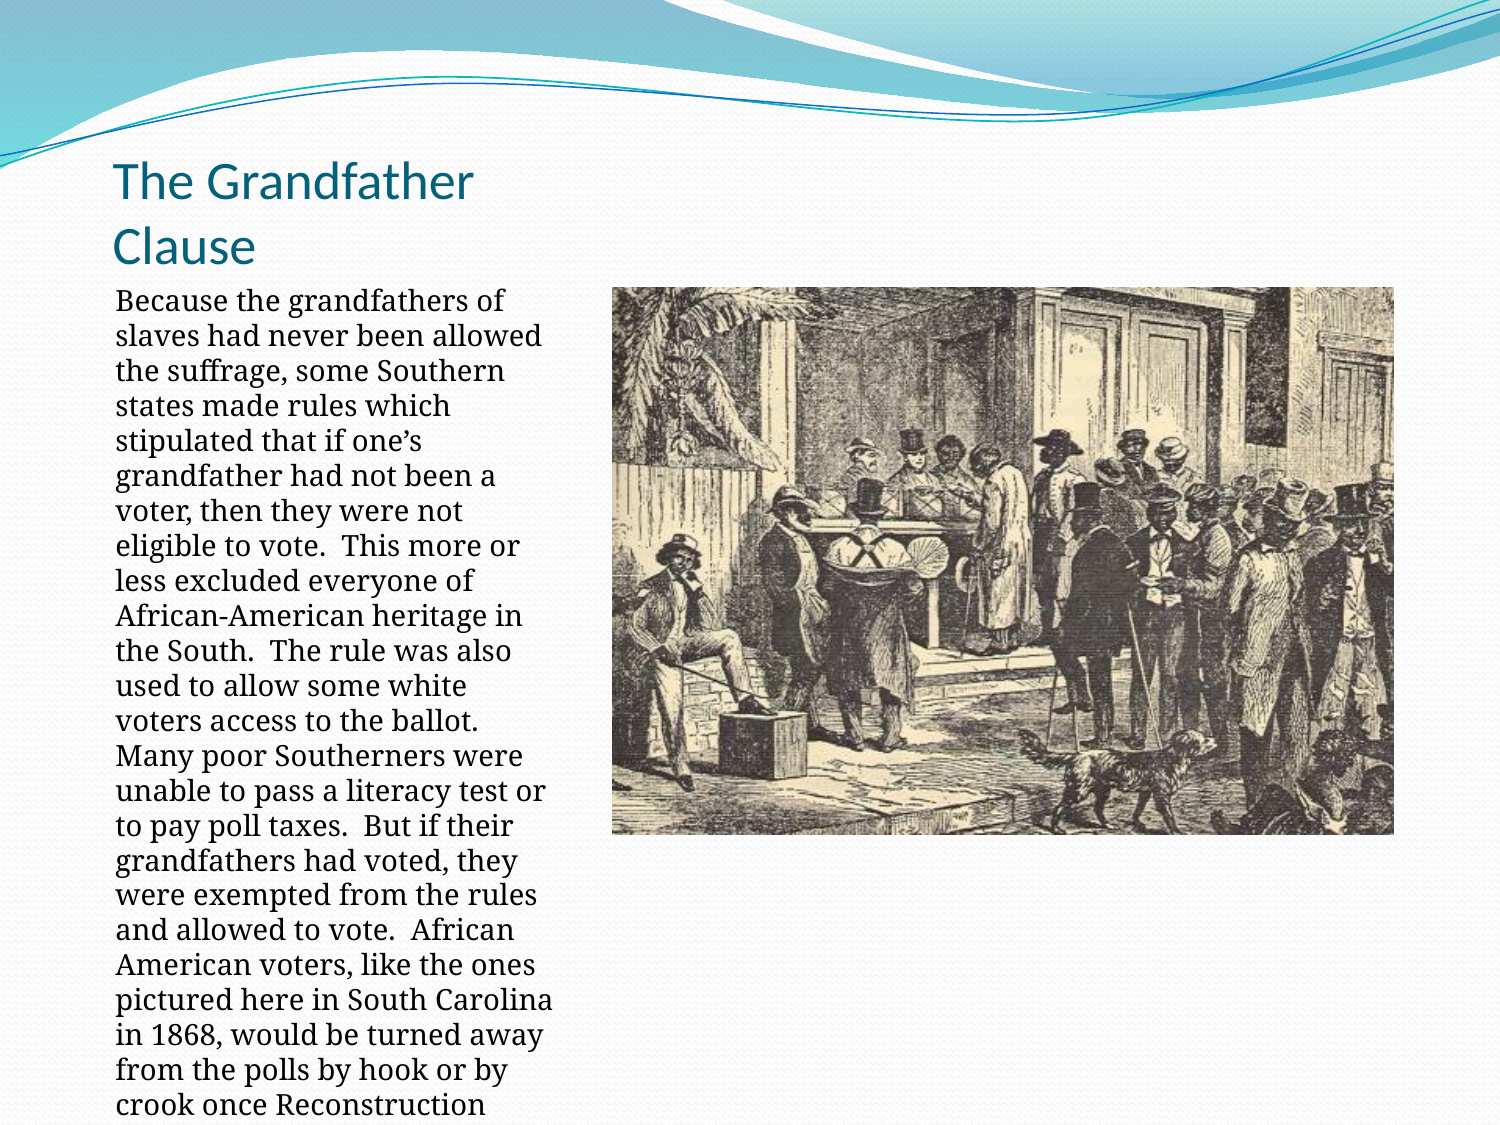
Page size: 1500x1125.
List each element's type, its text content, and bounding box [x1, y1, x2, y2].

title The Grandfather Clause [112, 84, 563, 275]
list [612, 287, 1394, 835]
list Because the grandfathers of slaves had never been allowed the suffrage, some Southern states made rules which stipulated that if one’s grandfather had not been a voter, then they were not eligible to vote. This more or less excluded everyone of African-American heritage in the South. The rule was also used to allow some white voters access to the ballot. Many poor Southerners were unable to pass a literacy test or to pay poll taxes. But if their grandfathers had voted, they were exempted from the rules and allowed to vote. African American voters, like the ones pictured here in South Carolina in 1868, would be turned away from the polls by hook or by crook once Reconstruction ended. [112, 275, 563, 1025]
